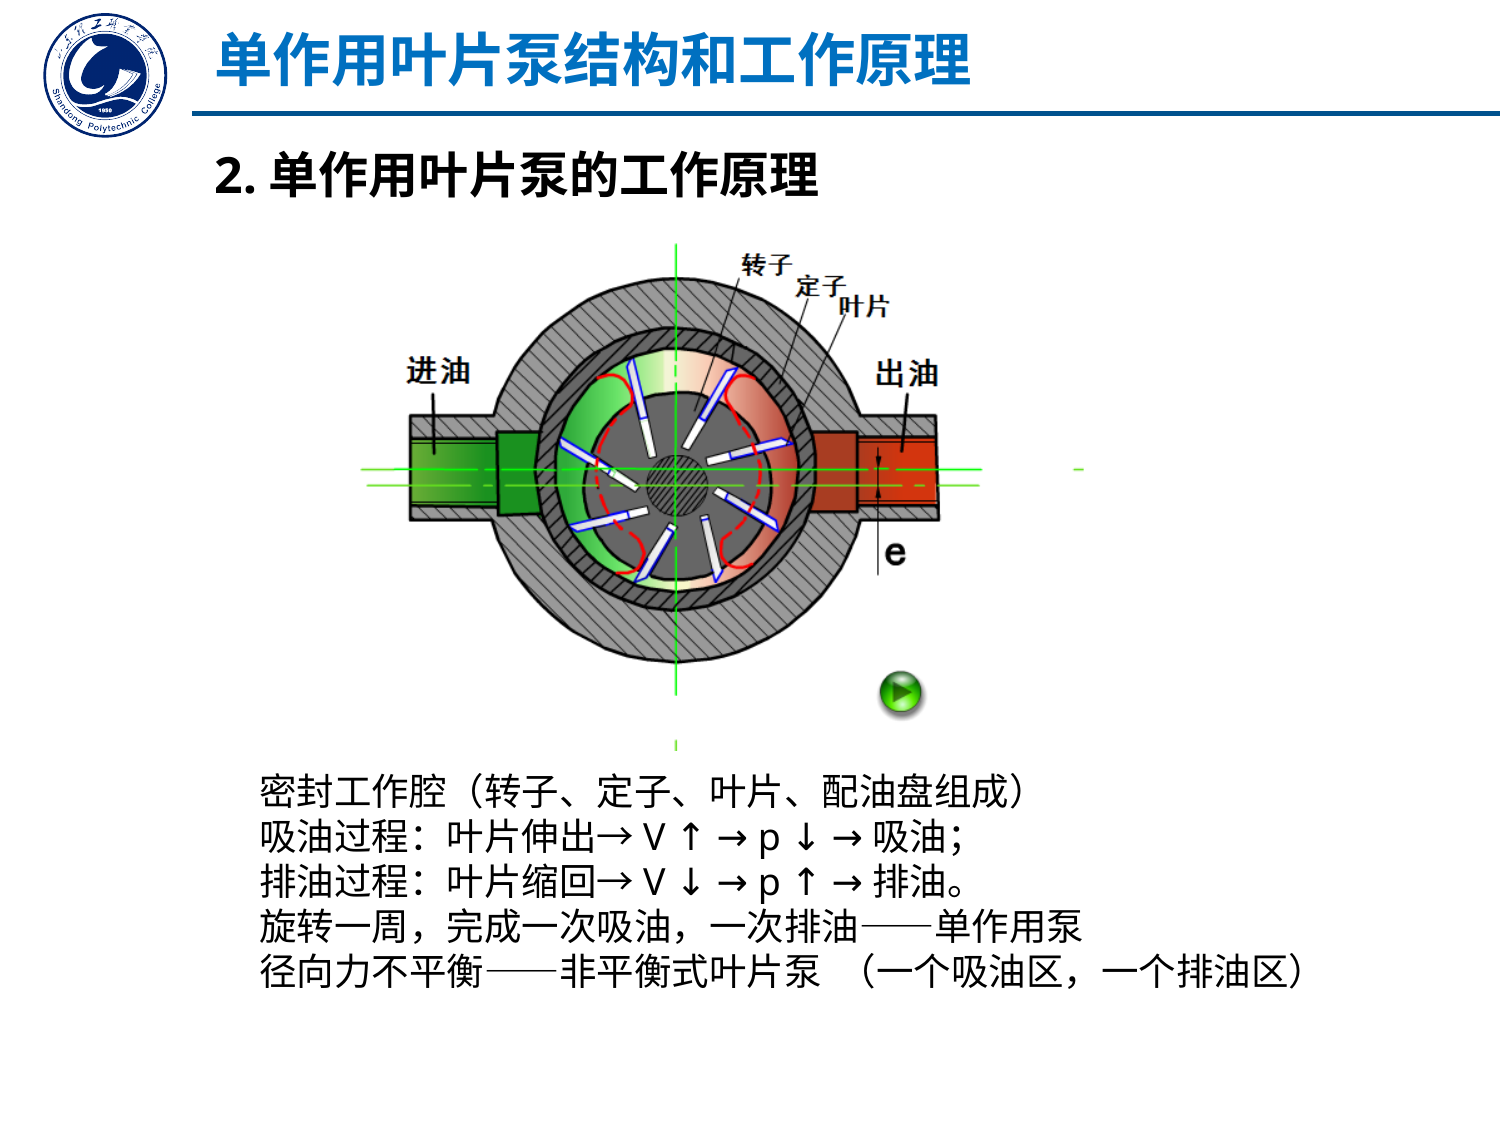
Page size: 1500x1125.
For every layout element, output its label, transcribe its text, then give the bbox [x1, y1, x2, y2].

text_box 密封工作腔（转子、定子、叶片、配油盘组成） 吸油过程：叶片伸出→V ↑ → p ↓ →吸油； 排油过程：叶片缩回→V ↓ → p ↑ →排油。 旋转一周，完成一次吸油，一次排油——单作用泵 径向力不平衡——非平衡式叶片泵 （一个吸油区，一个排油区） [244, 760, 1377, 1001]
text_box 2.单作用叶片泵的工作原理 [199, 171, 1299, 211]
picture [43, 7, 174, 138]
text_box 单作用叶片泵结构和工作原理 [199, 16, 1477, 171]
